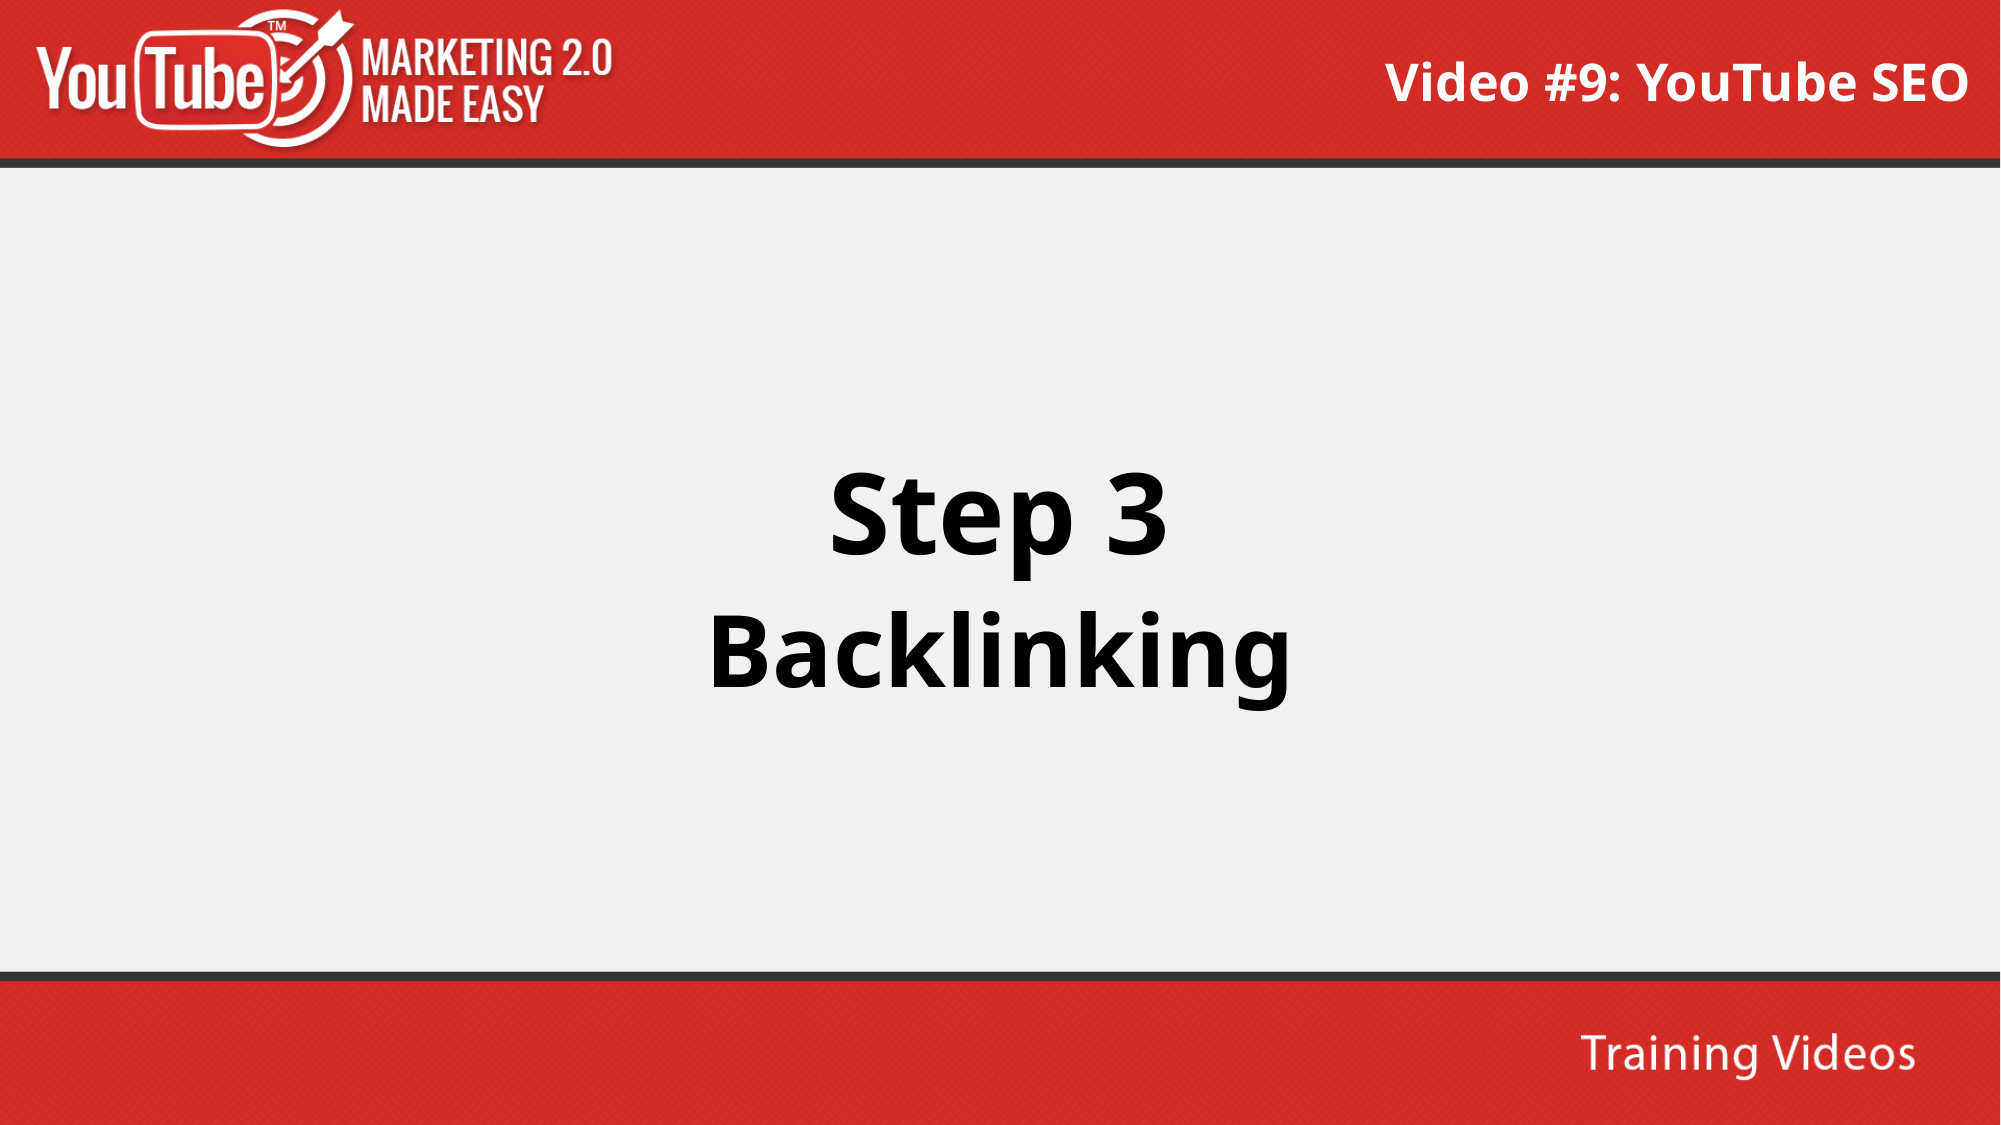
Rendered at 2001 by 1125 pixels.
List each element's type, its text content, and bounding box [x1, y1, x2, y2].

picture [0, 0, 2001, 1125]
text_box Backlinking [316, 561, 1685, 715]
text_box Step 3 [619, 367, 1379, 585]
text_box Video #9: YouTube SEO [855, 41, 1986, 119]
